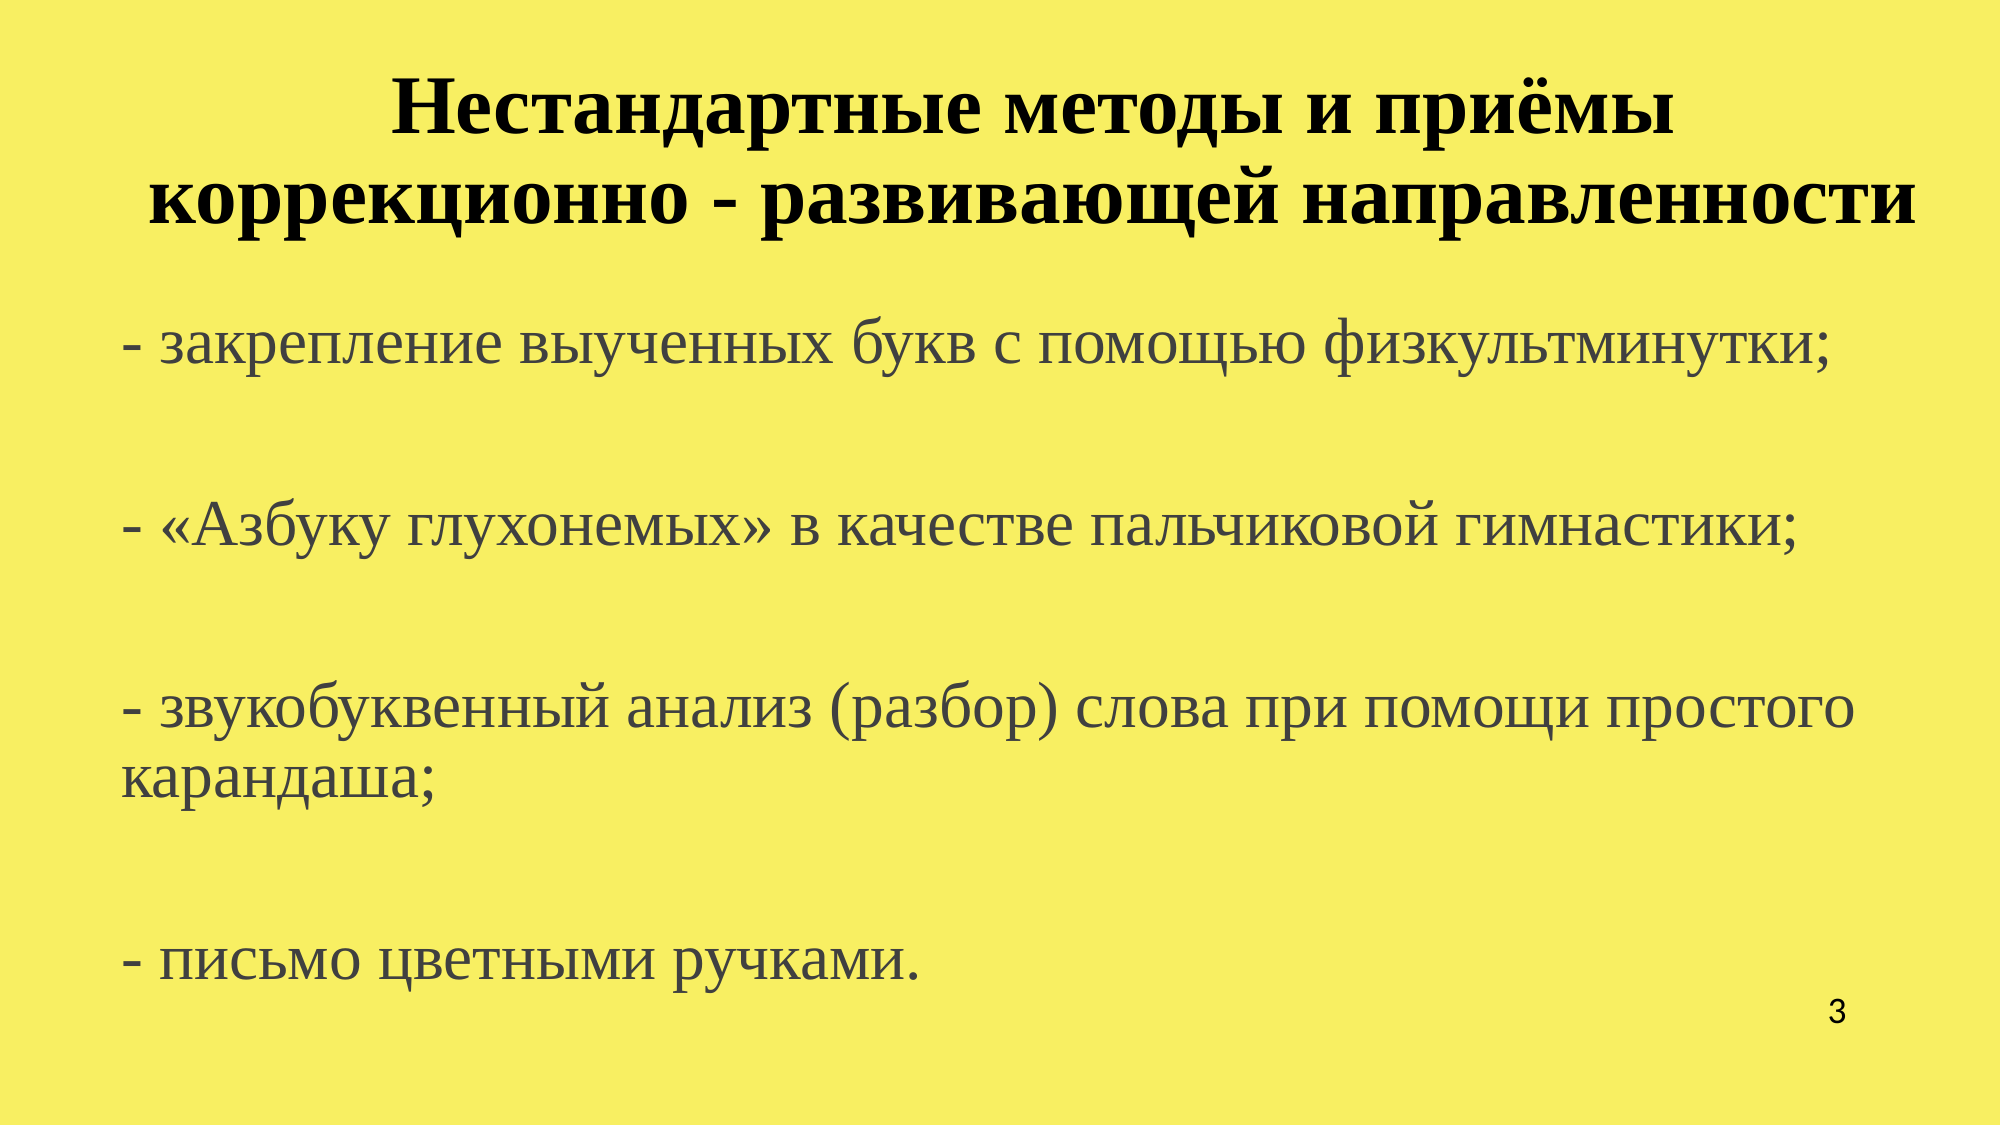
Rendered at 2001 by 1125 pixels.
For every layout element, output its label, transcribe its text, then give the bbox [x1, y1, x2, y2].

title Нестандартные методы и приёмы коррекционно - развивающей направленности [106, 42, 1962, 260]
list - закрепление выученных букв с помощью физкультминутки; - «Азбуку глухонемых» в качестве пальчиковой гимнастики; - звукобуквенный анализ (разбор) слова при помощи простого карандаша; - письмо цветными ручками. [106, 299, 1874, 1014]
text_box 3 [1752, 978, 1922, 1039]
